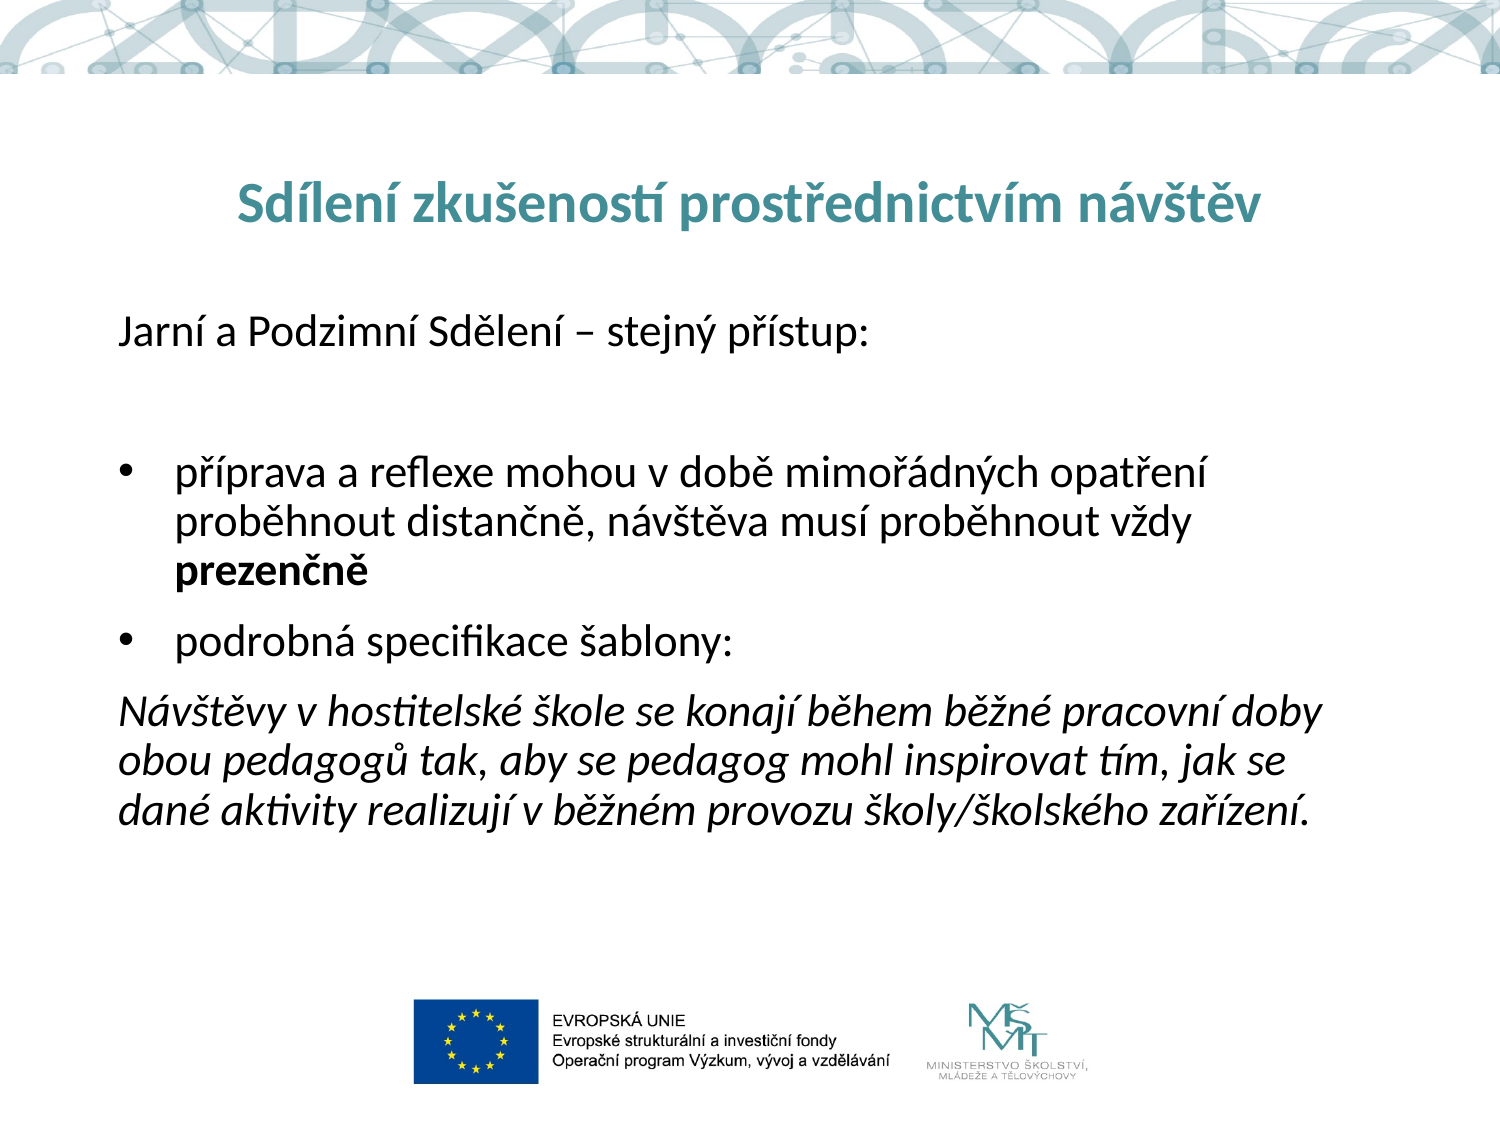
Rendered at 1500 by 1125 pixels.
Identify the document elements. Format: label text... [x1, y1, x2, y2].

picture [371, 957, 1129, 1125]
title Sdílení zkušeností prostřednictvím návštěv [103, 129, 1397, 278]
list Jarní a Podzimní Sdělení – stejný přístup: příprava a reflexe mohou v době mimořádných opatření proběhnout distančně, návštěva musí proběhnout vždy prezenčně podrobná specifikace šablony: Návštěvy v hostitelské škole se konají během běžné pracovní doby obou pedagogů tak, aby se pedagog mohl inspirovat tím, jak se dané aktivity realizují v běžném provozu školy/školského zařízení. [103, 299, 1397, 957]
picture [0, 0, 1500, 74]
